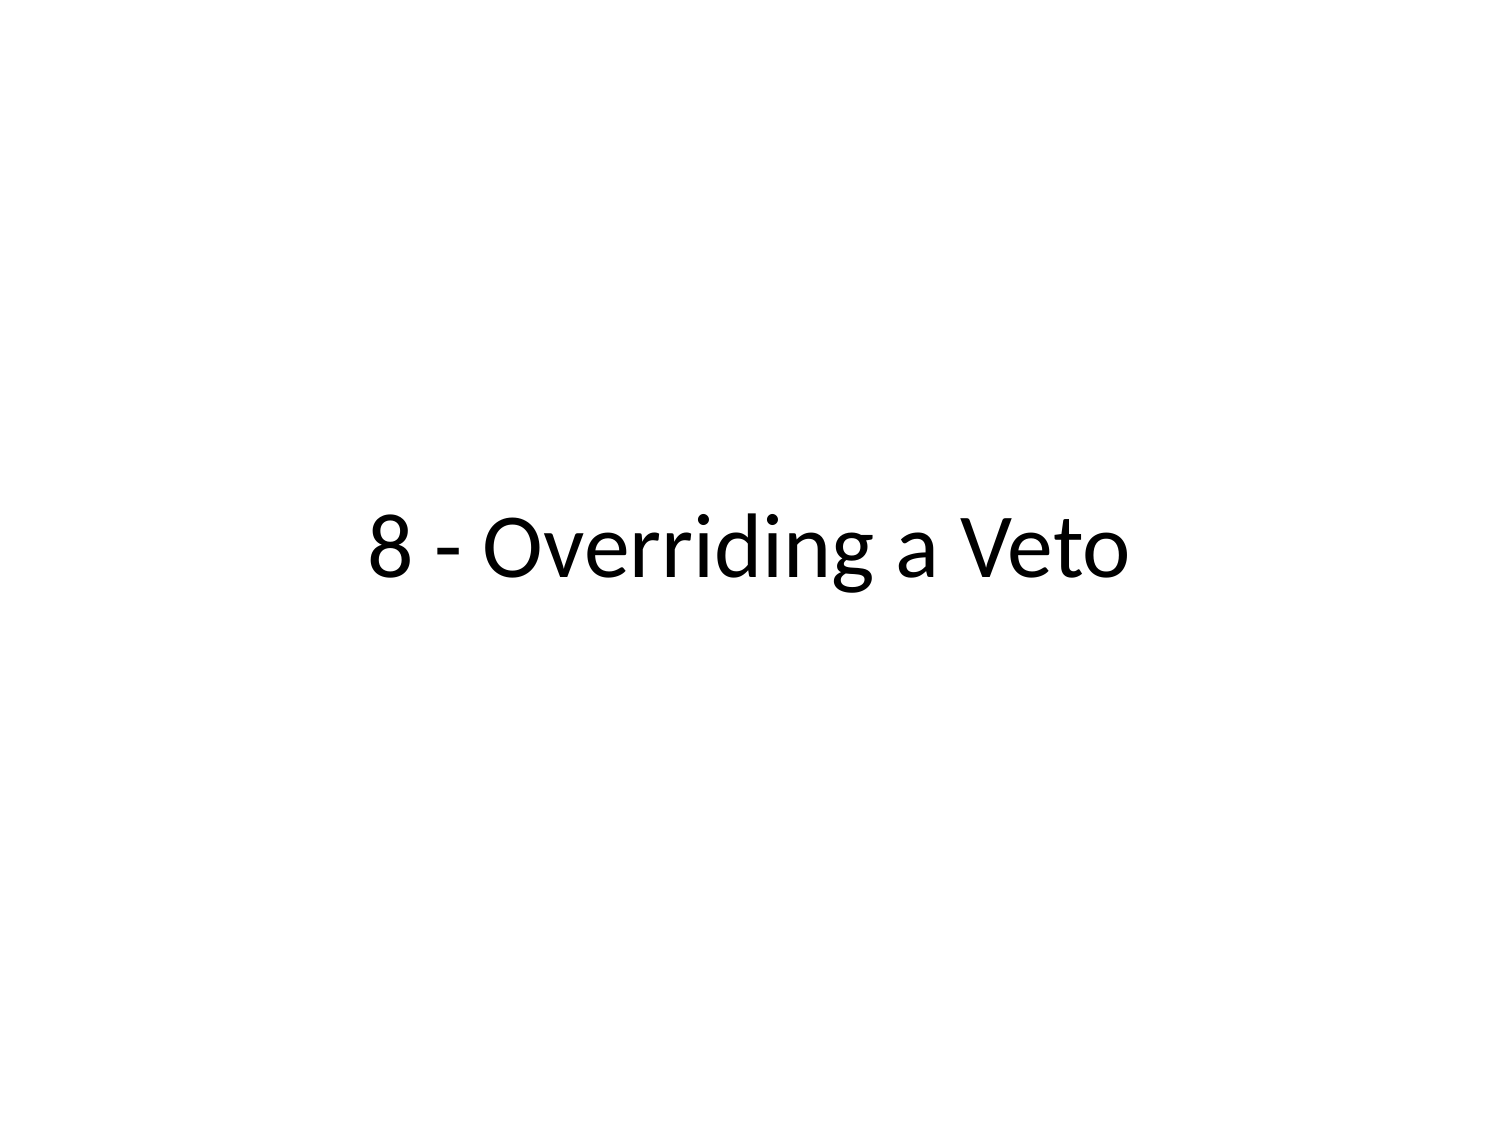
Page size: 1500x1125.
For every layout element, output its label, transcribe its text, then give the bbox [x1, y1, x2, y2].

title 8 - Overriding a Veto [74, 44, 1426, 1038]
